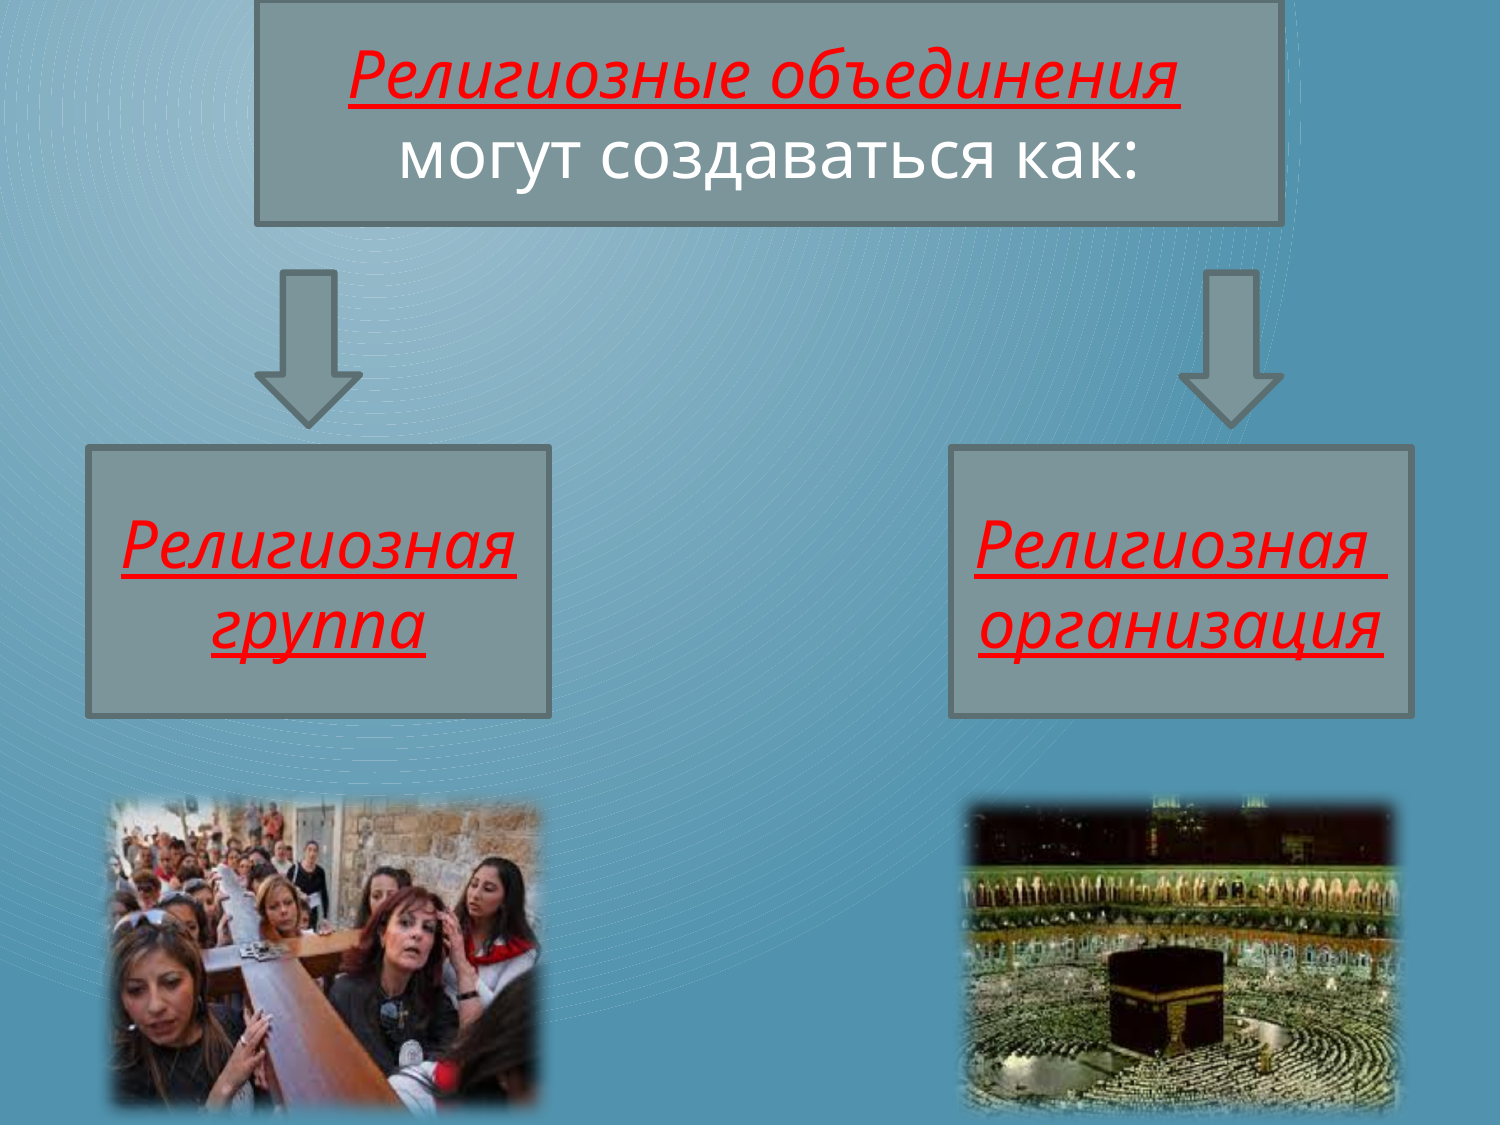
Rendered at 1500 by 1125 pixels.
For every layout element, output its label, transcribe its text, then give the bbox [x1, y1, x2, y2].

text_box Религиозная группа [85, 444, 552, 719]
text_box Религиозная организация [948, 444, 1415, 719]
text_box [254, 269, 364, 430]
text_box Религиозные объединения могут создаваться как: [254, 0, 1285, 227]
picture [950, 786, 1412, 1125]
picture [94, 786, 556, 1125]
text_box [1178, 269, 1285, 430]
